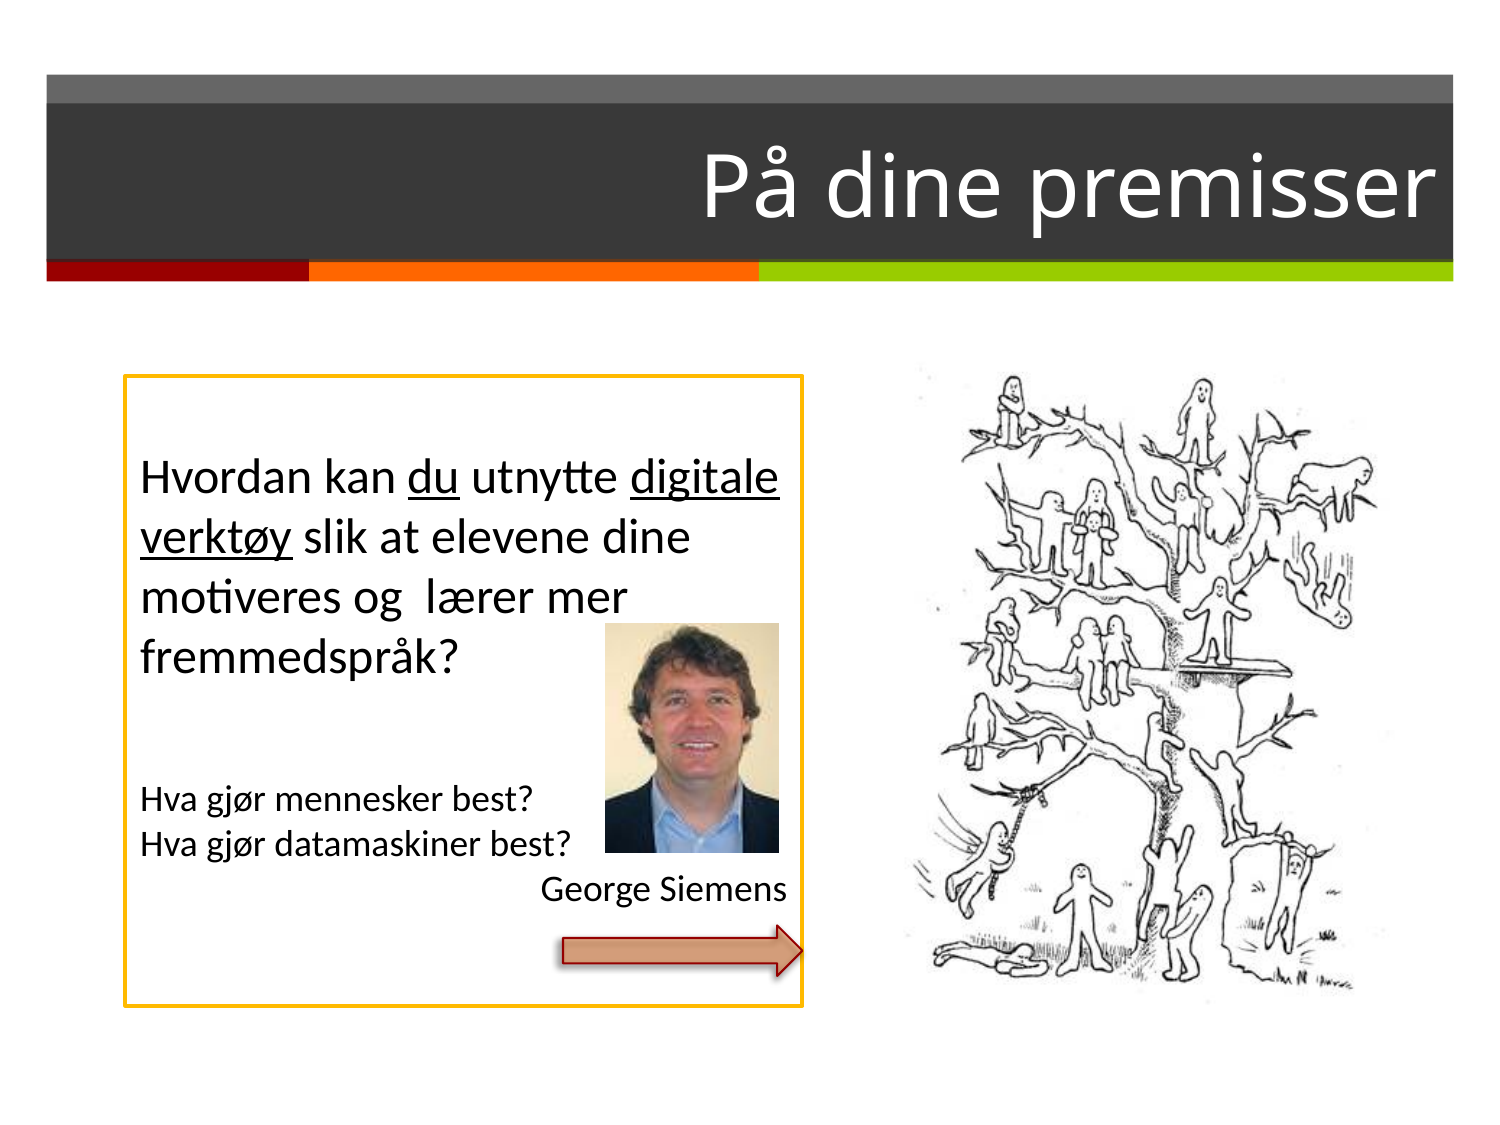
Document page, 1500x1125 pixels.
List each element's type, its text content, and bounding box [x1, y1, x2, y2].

title På dine premisser [46, 103, 1454, 263]
picture [605, 622, 779, 854]
text_box Hvordan kan du utnytte digitale verktøy slik at elevene dine motiveres og lærer mer fremmedspråk? Hva gjør mennesker best? Hva gjør datamaskiner best? George Siemens [123, 374, 543, 1008]
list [562, 349, 1500, 1006]
